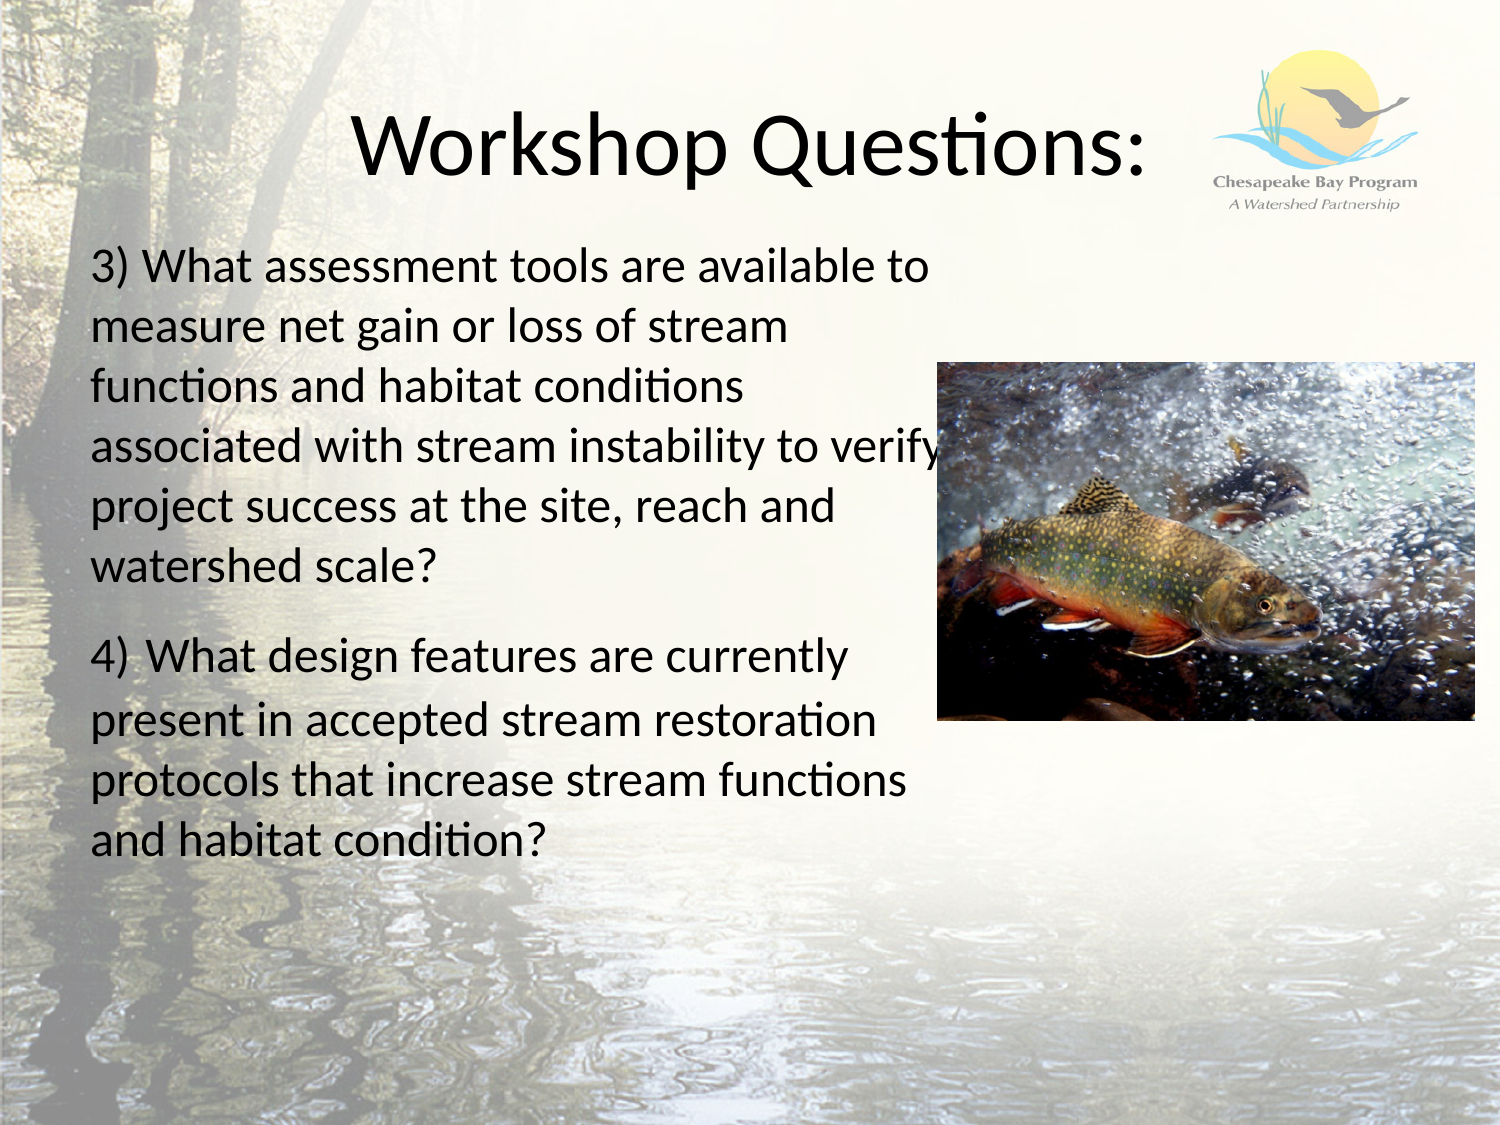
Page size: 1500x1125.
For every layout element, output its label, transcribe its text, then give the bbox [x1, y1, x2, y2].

picture [937, 362, 1476, 722]
title Workshop Questions: [75, 45, 1425, 233]
list 3) What assessment tools are available to measure net gain or loss of stream functions and habitat conditions associated with stream instability to verify project success at the site, reach and watershed scale? 4) What design features are currently present in accepted stream restoration protocols that increase stream functions and habitat condition? [75, 224, 975, 1075]
